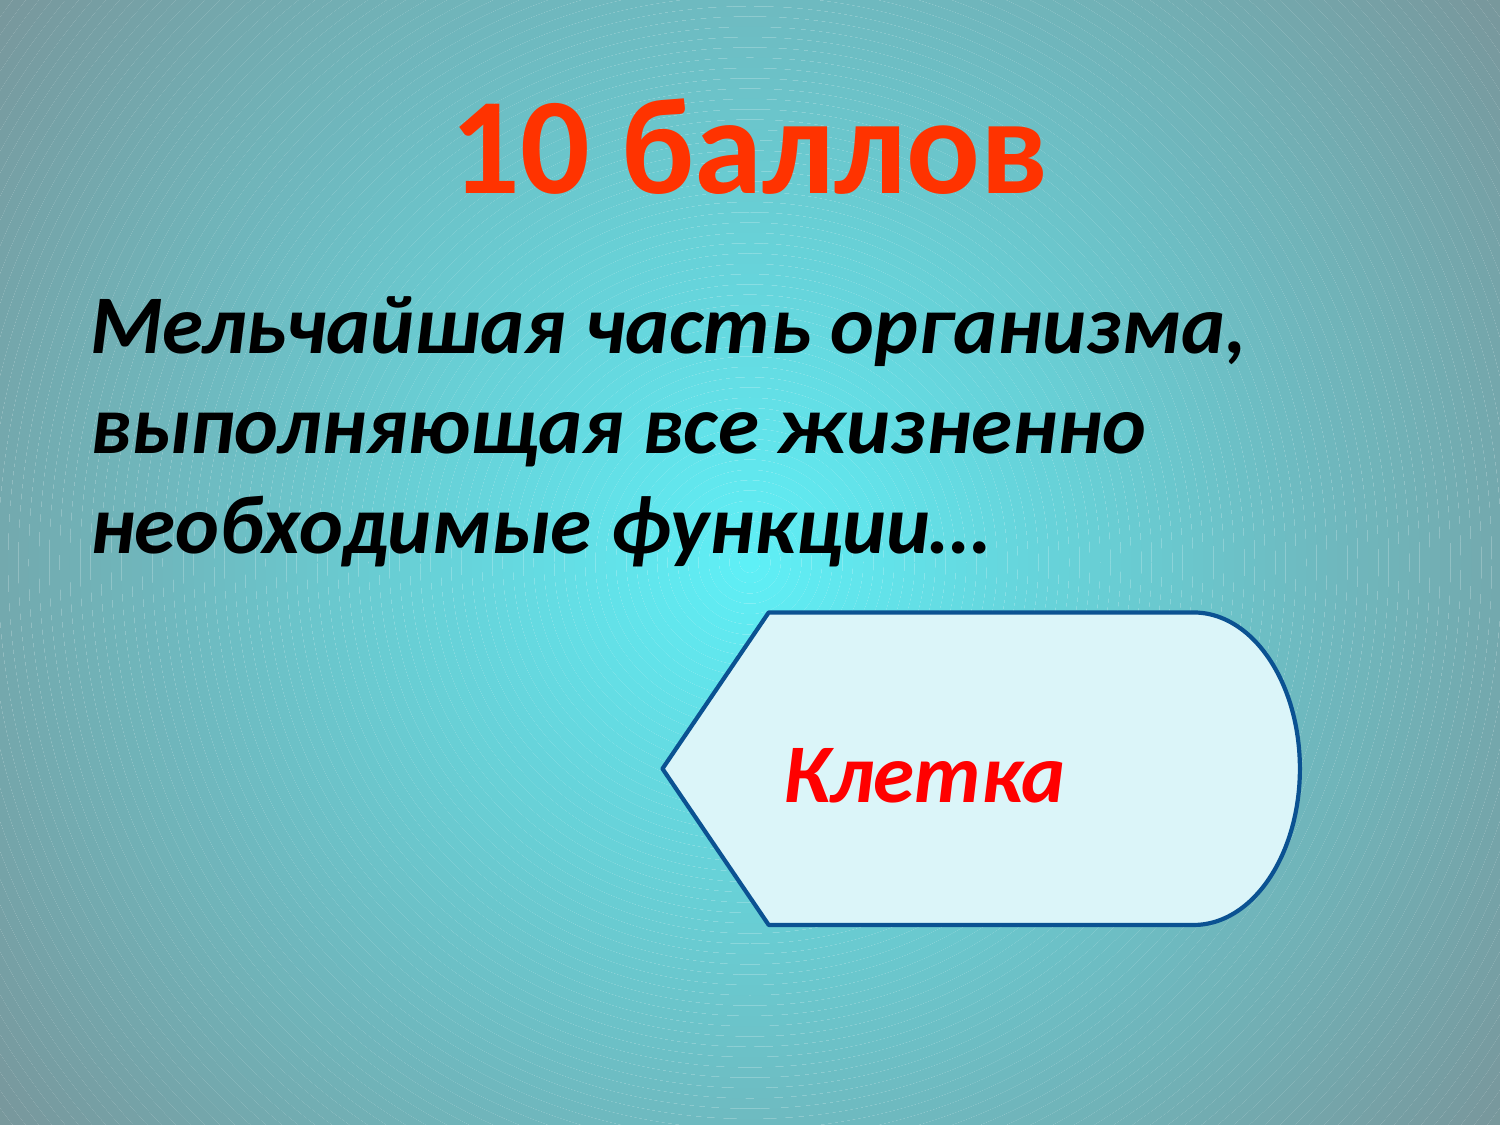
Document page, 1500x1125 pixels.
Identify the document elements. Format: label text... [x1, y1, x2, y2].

title 10 баллов [75, 45, 1425, 233]
list Мельчайшая часть организма, выполняющая все жизненно необходимые функции… [75, 262, 1425, 1005]
text_box Клетка [660, 610, 1303, 928]
